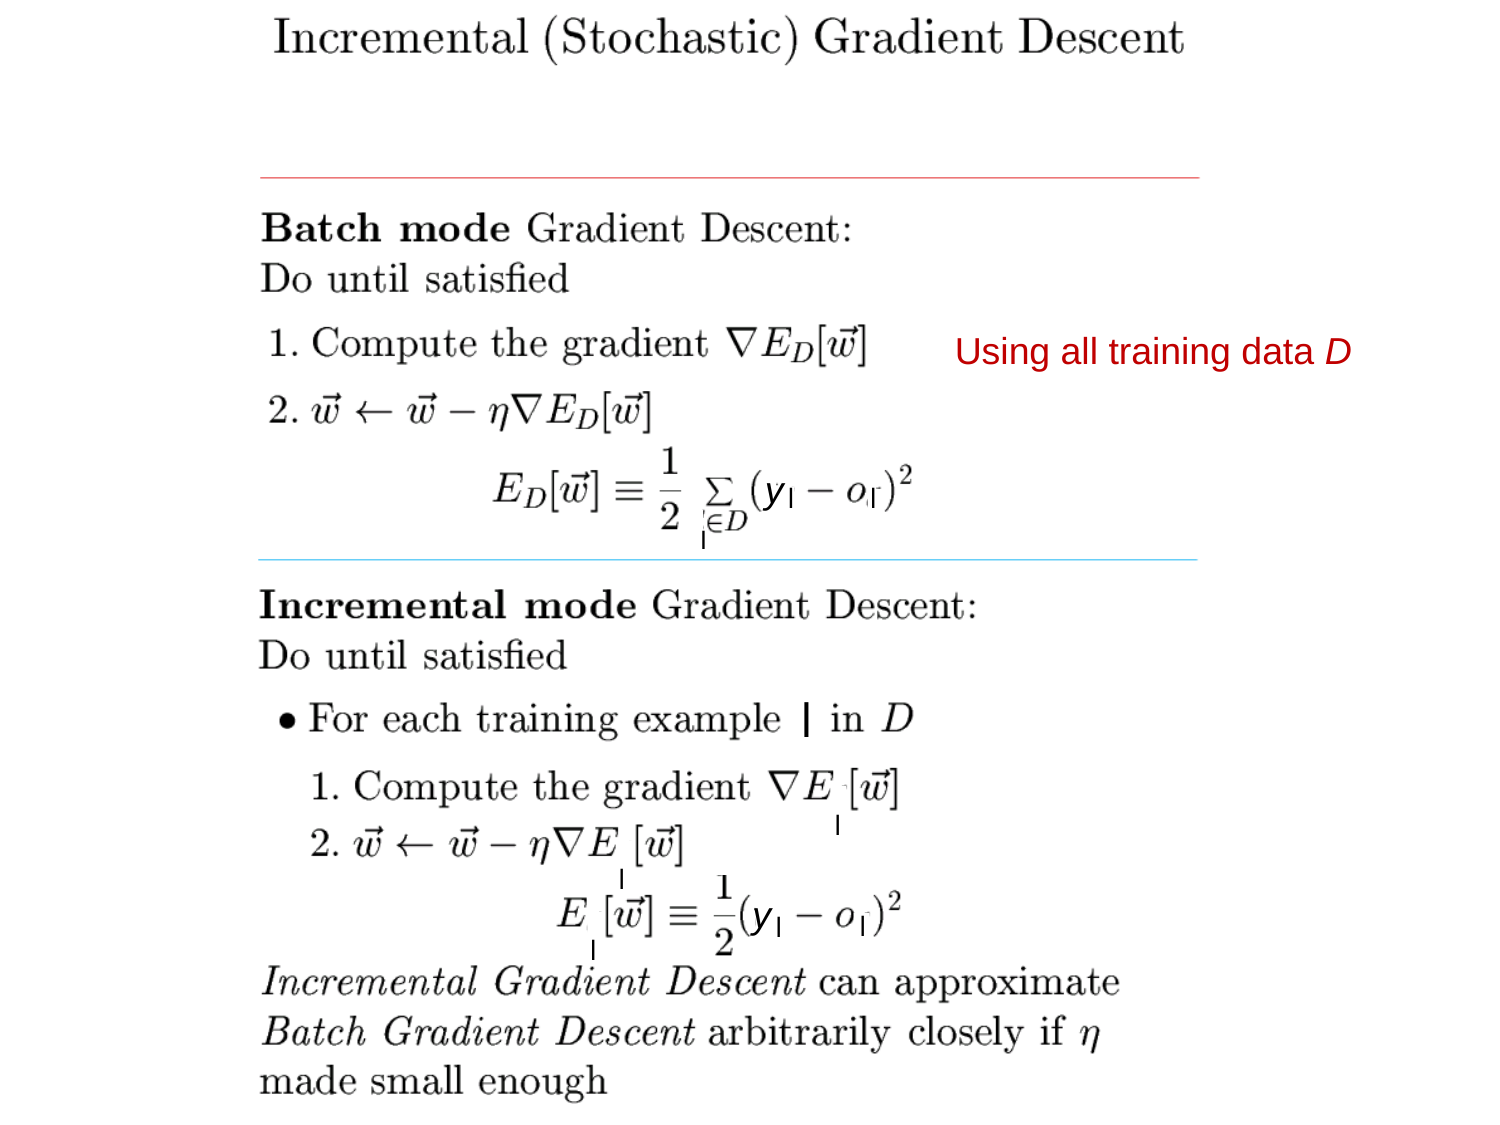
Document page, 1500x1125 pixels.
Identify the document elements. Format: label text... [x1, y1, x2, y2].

picture [213, 0, 1267, 438]
text_box Using all training data D [1271, 319, 1367, 380]
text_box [212, 549, 1267, 1111]
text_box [187, 437, 1241, 540]
